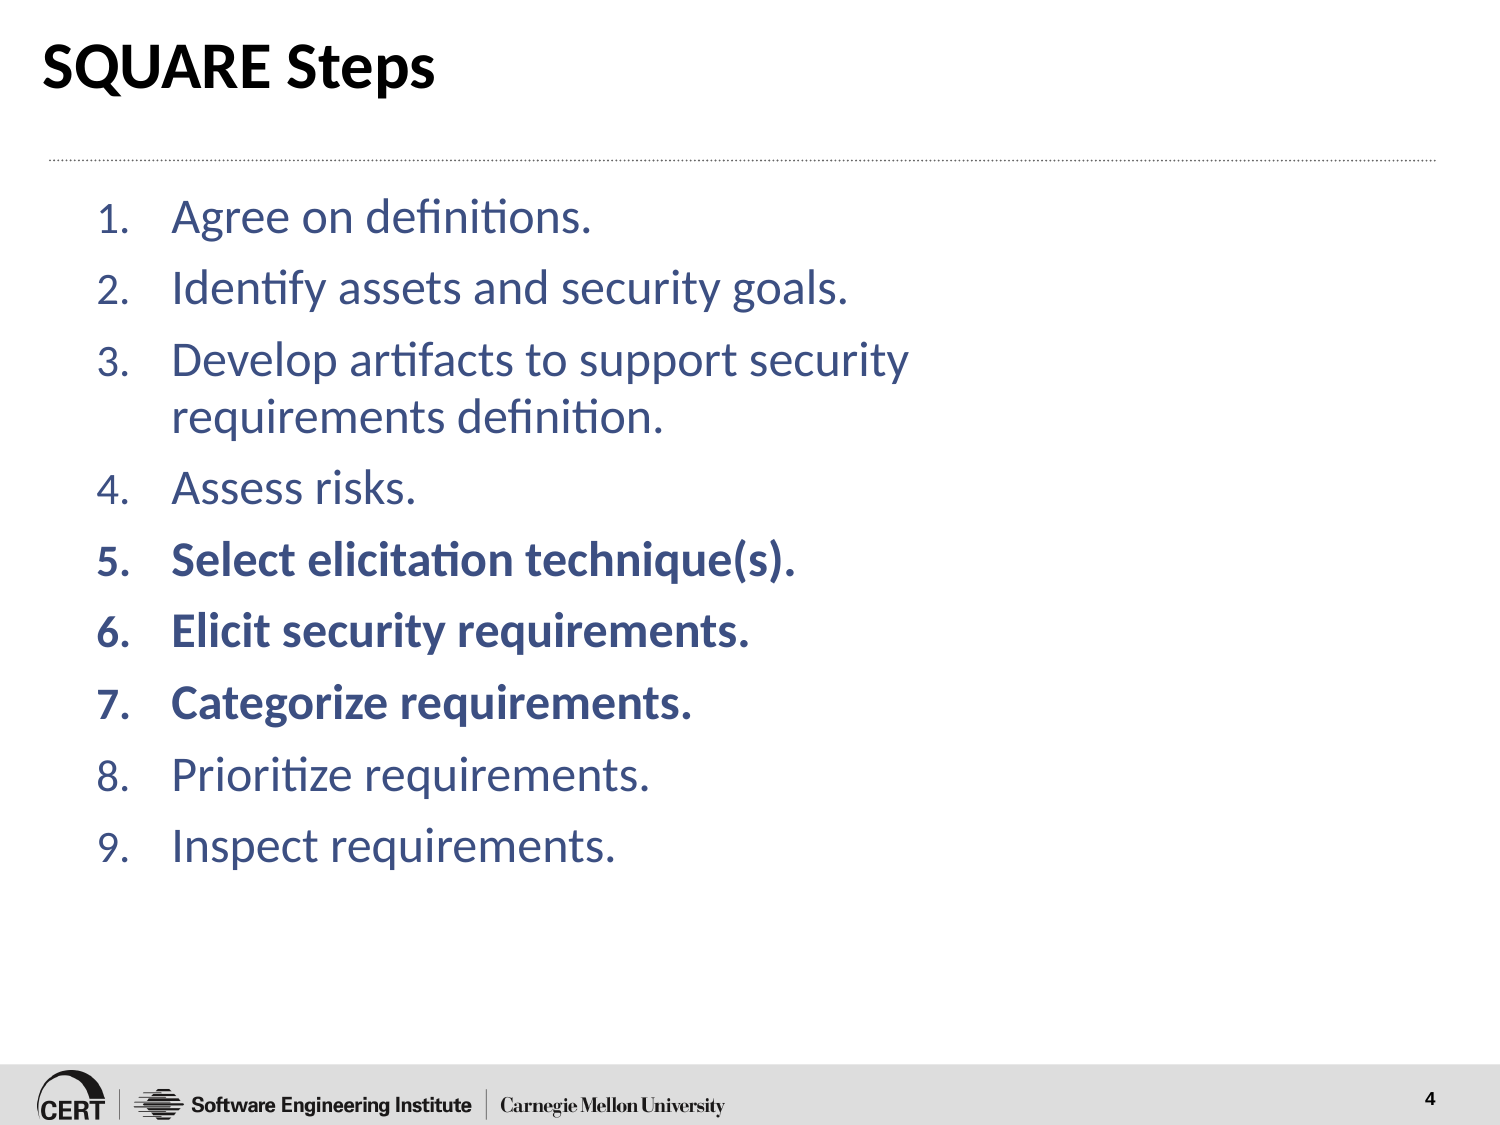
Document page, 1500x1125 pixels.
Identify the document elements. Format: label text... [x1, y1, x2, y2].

title SQUARE Steps [42, 37, 1434, 155]
list Agree on definitions. Identify assets and security goals. Develop artifacts to support security requirements definition. Assess risks. Select elicitation technique(s). Elicit security requirements. Categorize requirements. Prioritize requirements. Inspect requirements. [49, 187, 1438, 1001]
picture [37, 1069, 725, 1122]
